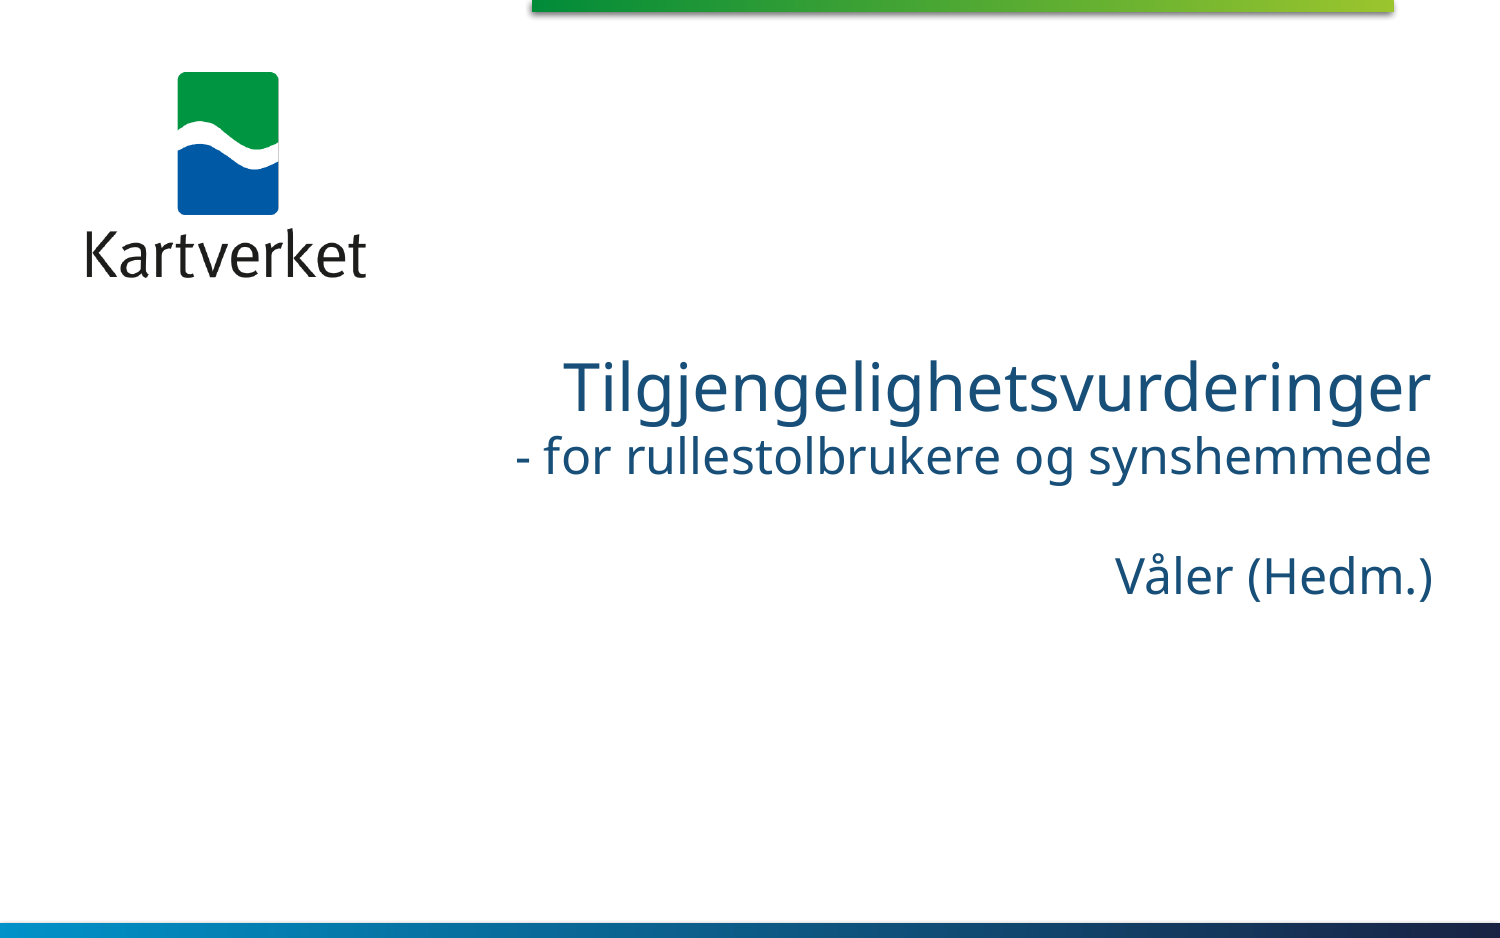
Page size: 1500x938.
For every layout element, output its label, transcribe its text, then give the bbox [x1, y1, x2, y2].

text_box Tilgjengelighetsvurderinger - for rullestolbrukere og synshemmede Våler (Hedm.) [66, 337, 1449, 613]
